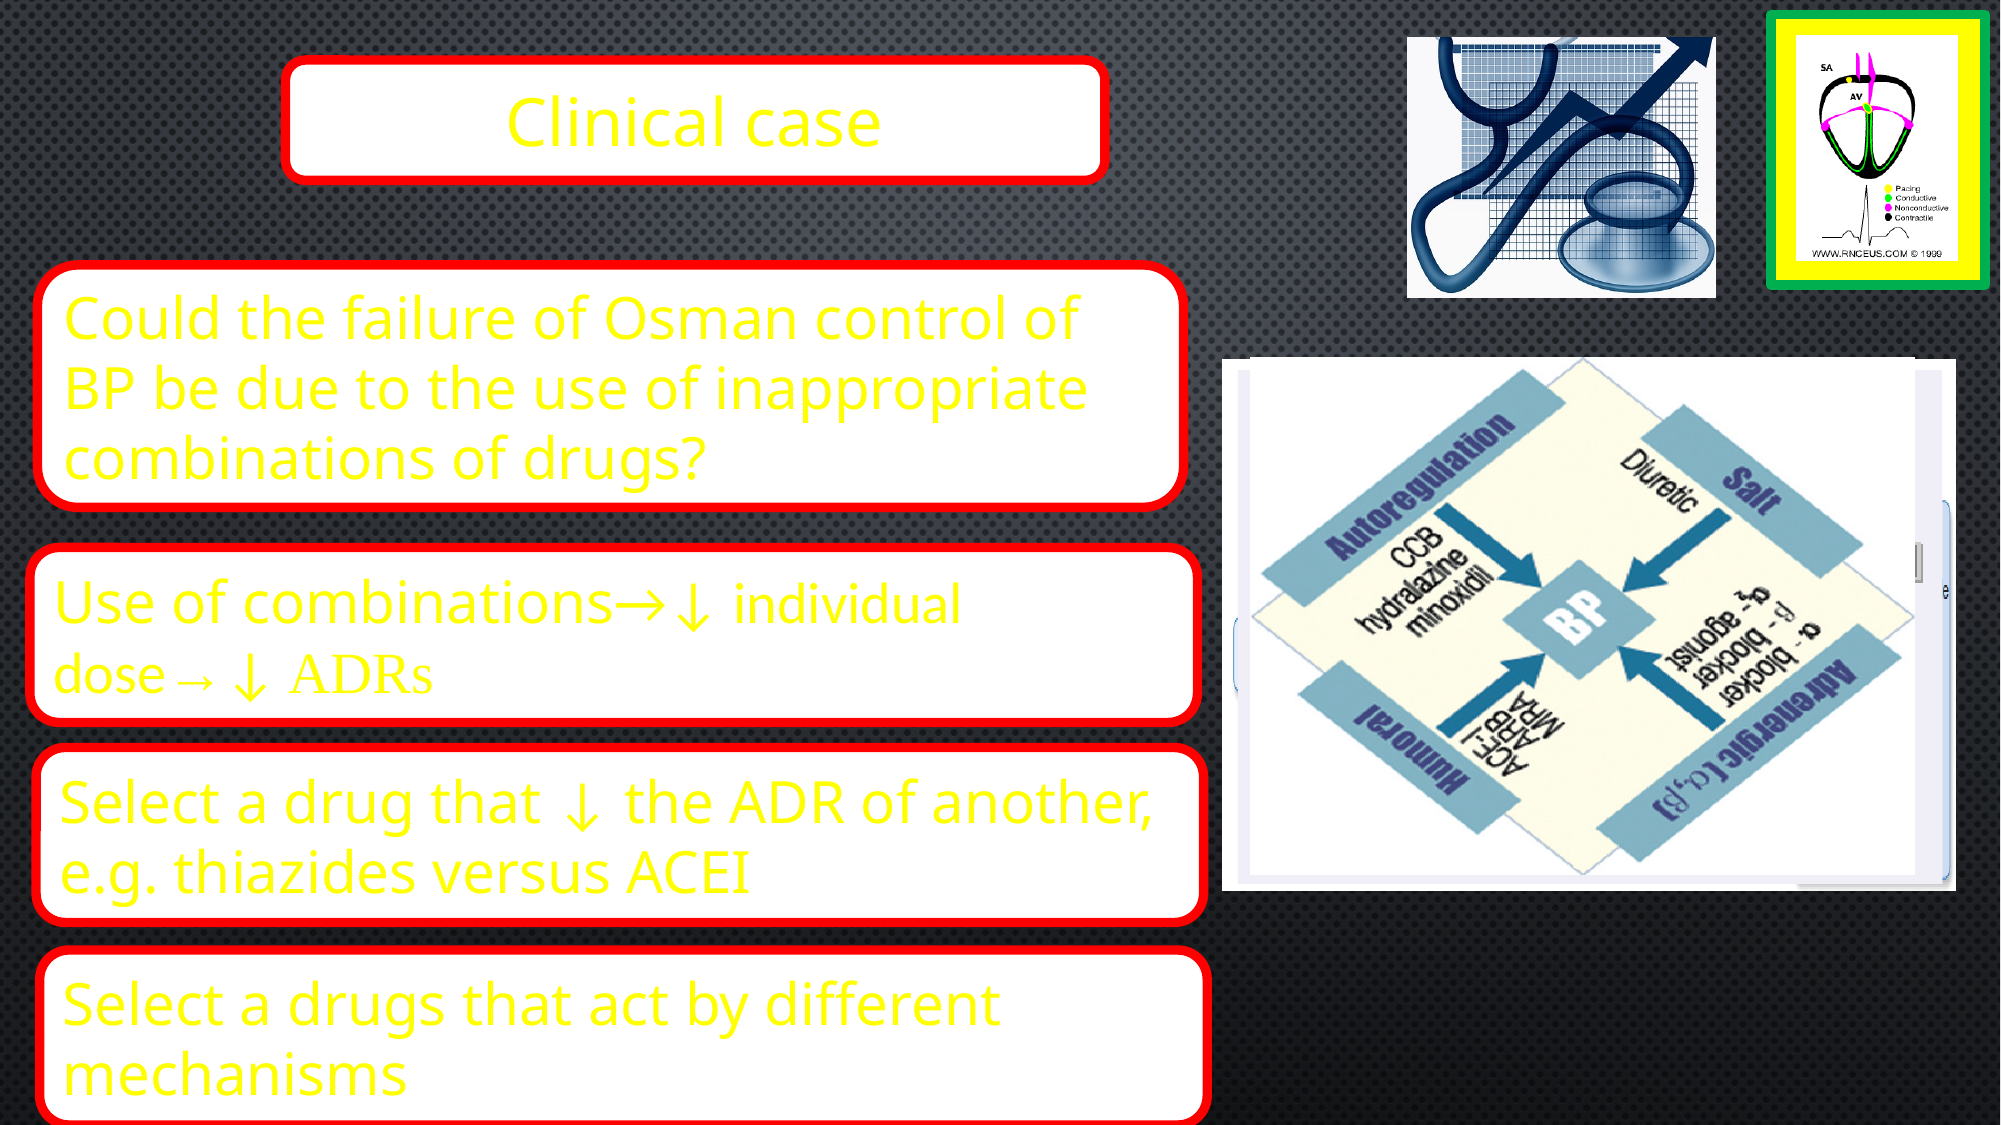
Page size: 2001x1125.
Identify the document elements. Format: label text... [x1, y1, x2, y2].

picture [1407, 37, 1716, 298]
text_box Clinical case [283, 58, 1107, 182]
text_box [1770, 13, 1987, 287]
text_box Select a drugs that act by different mechanisms [38, 948, 1209, 1125]
text_box Select a drug that ↓ the ADR of another, e.g. thiazides versus ACEI [34, 745, 1206, 925]
picture [1795, 35, 1959, 261]
text_box Use of combinations→↓ individual dose→↓ ADRs [28, 545, 1200, 725]
picture [1222, 357, 1956, 891]
text_box Could the failure of Osman control of BP be due to the use of inappropriate combinations of drugs? [35, 263, 1186, 509]
